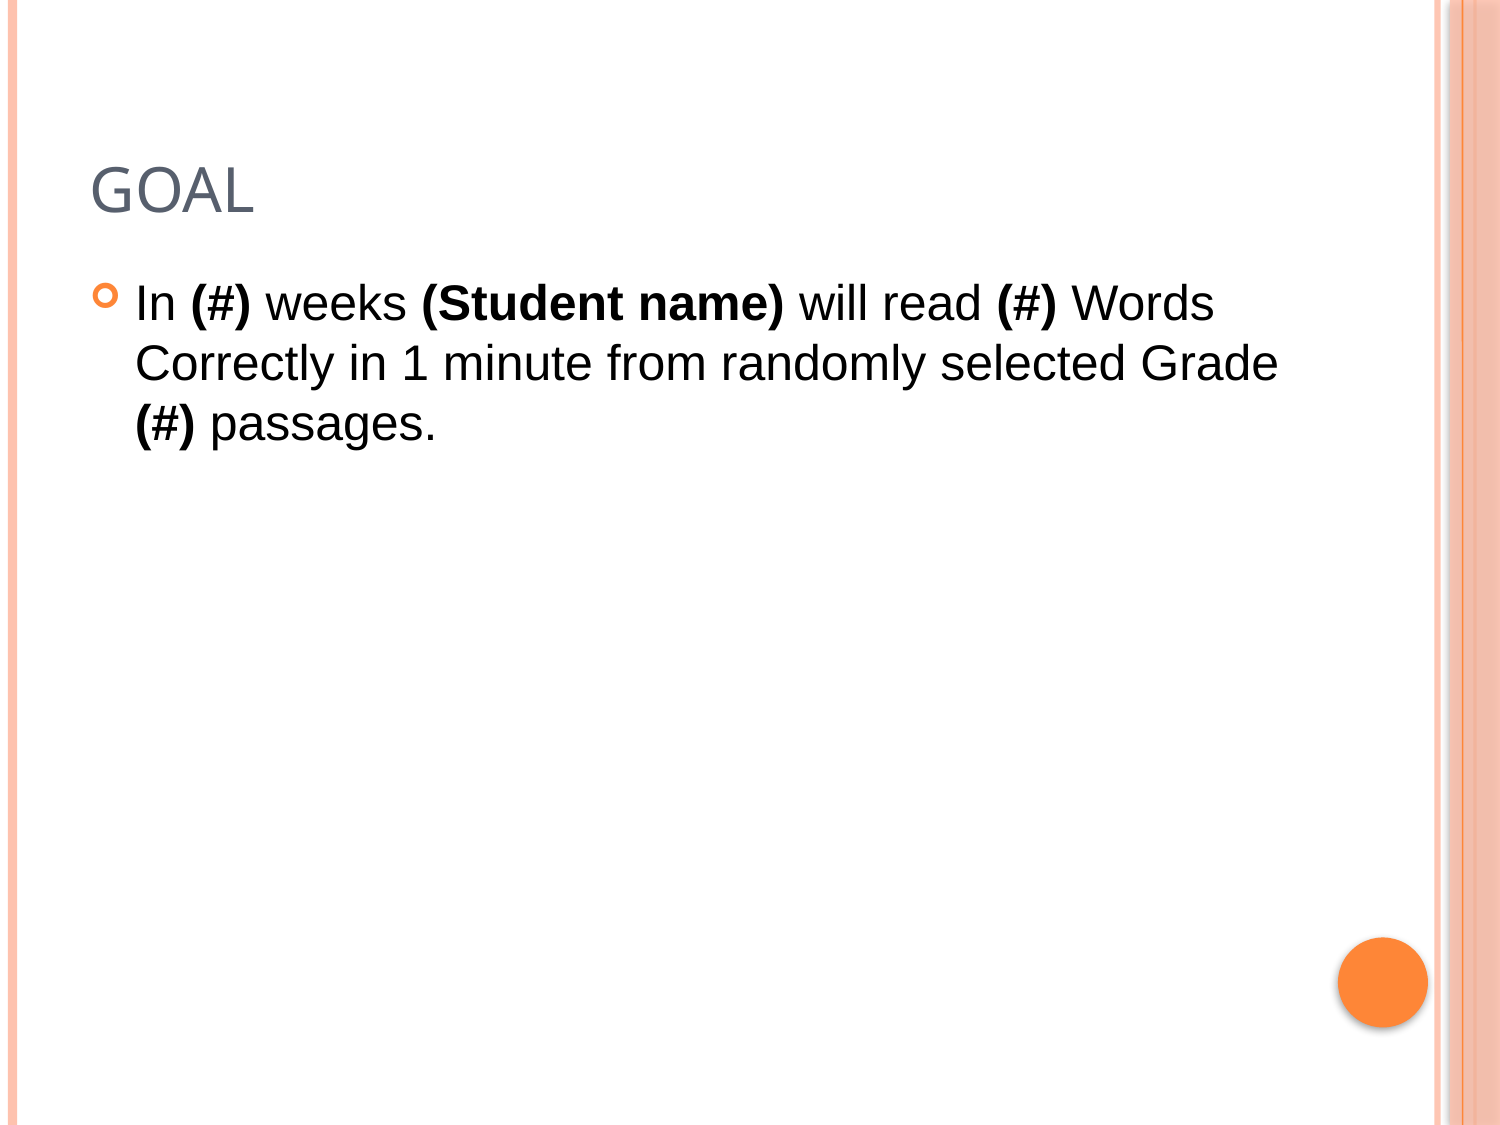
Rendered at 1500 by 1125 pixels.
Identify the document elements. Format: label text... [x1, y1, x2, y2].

list In (#) weeks (Student name) will read (#) Words Correctly in 1 minute from randomly selected Grade (#) passages. [75, 262, 1300, 1062]
title Goal [75, 45, 1300, 233]
